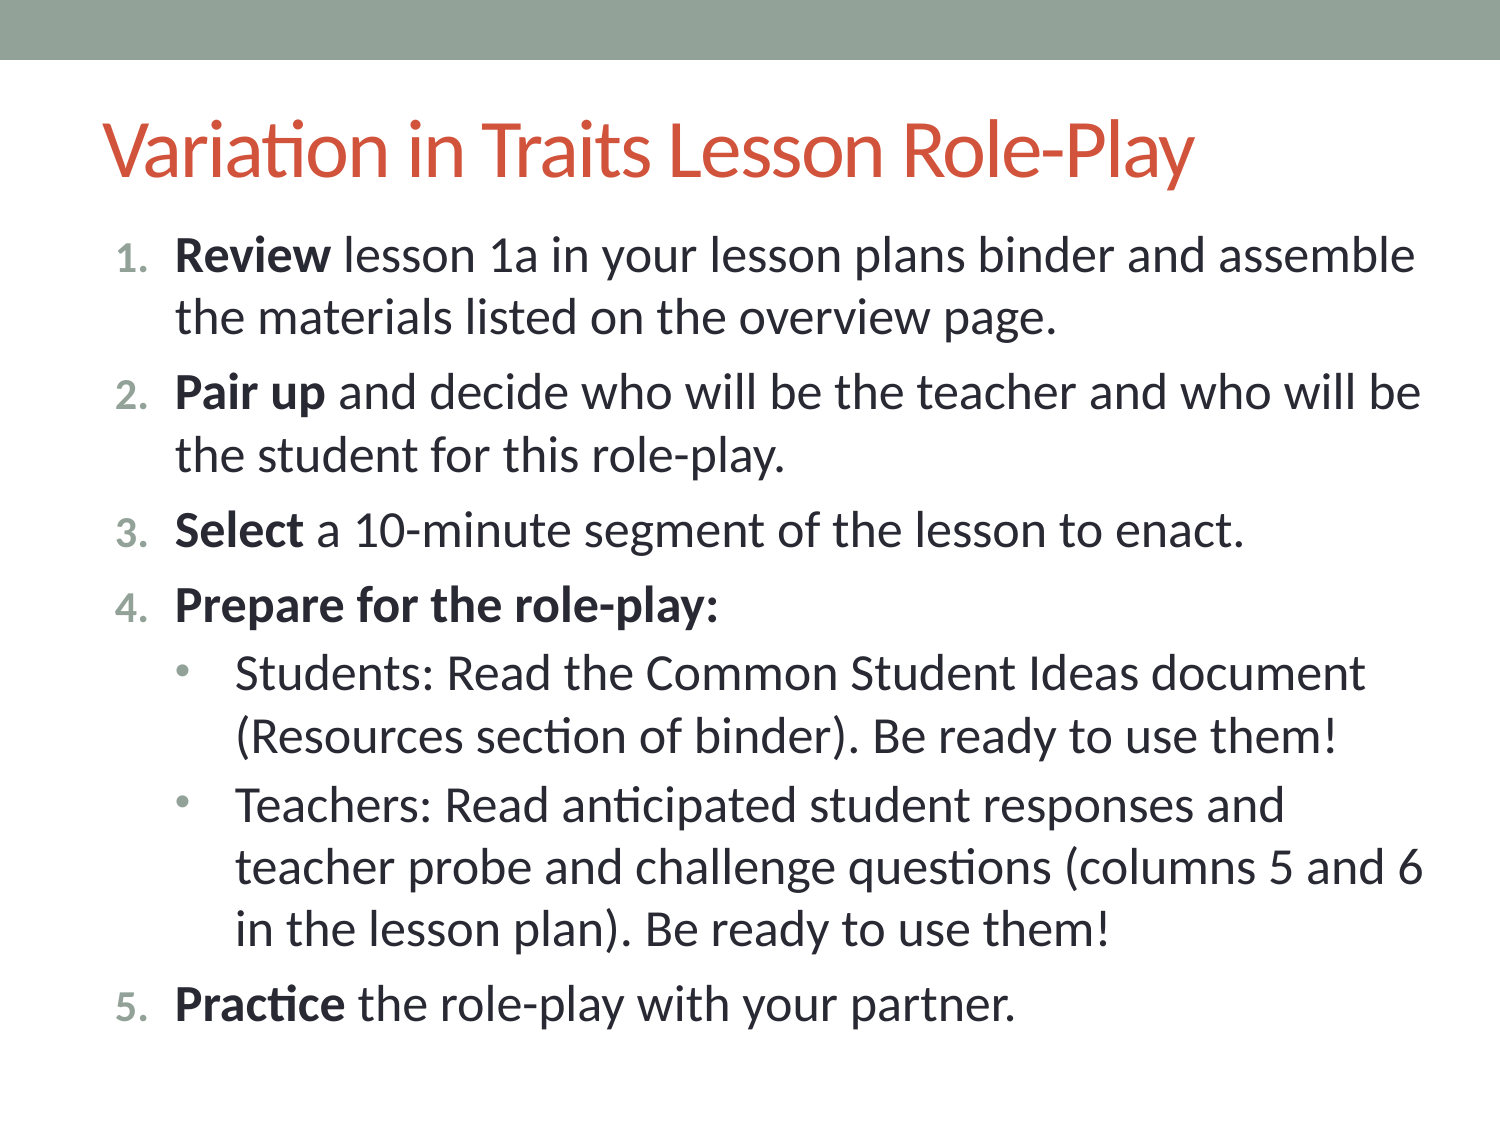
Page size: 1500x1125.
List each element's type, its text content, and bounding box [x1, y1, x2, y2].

title Variation in Traits Lesson Role-Play [87, 62, 1425, 225]
list Review lesson 1a in your lesson plans binder and assemble the materials listed on the overview page. Pair up and decide who will be the teacher and who will be the student for this role-play. Select a 10-minute segment of the lesson to enact. Prepare for the role-play: Students: Read the Common Student Ideas document (Resources section of binder). Be ready to use them! Teachers: Read anticipated student responses and teacher probe and challenge questions (columns 5 and 6 in the lesson plan). Be ready to use them! Practice the role-play with your partner. [99, 212, 1450, 1063]
